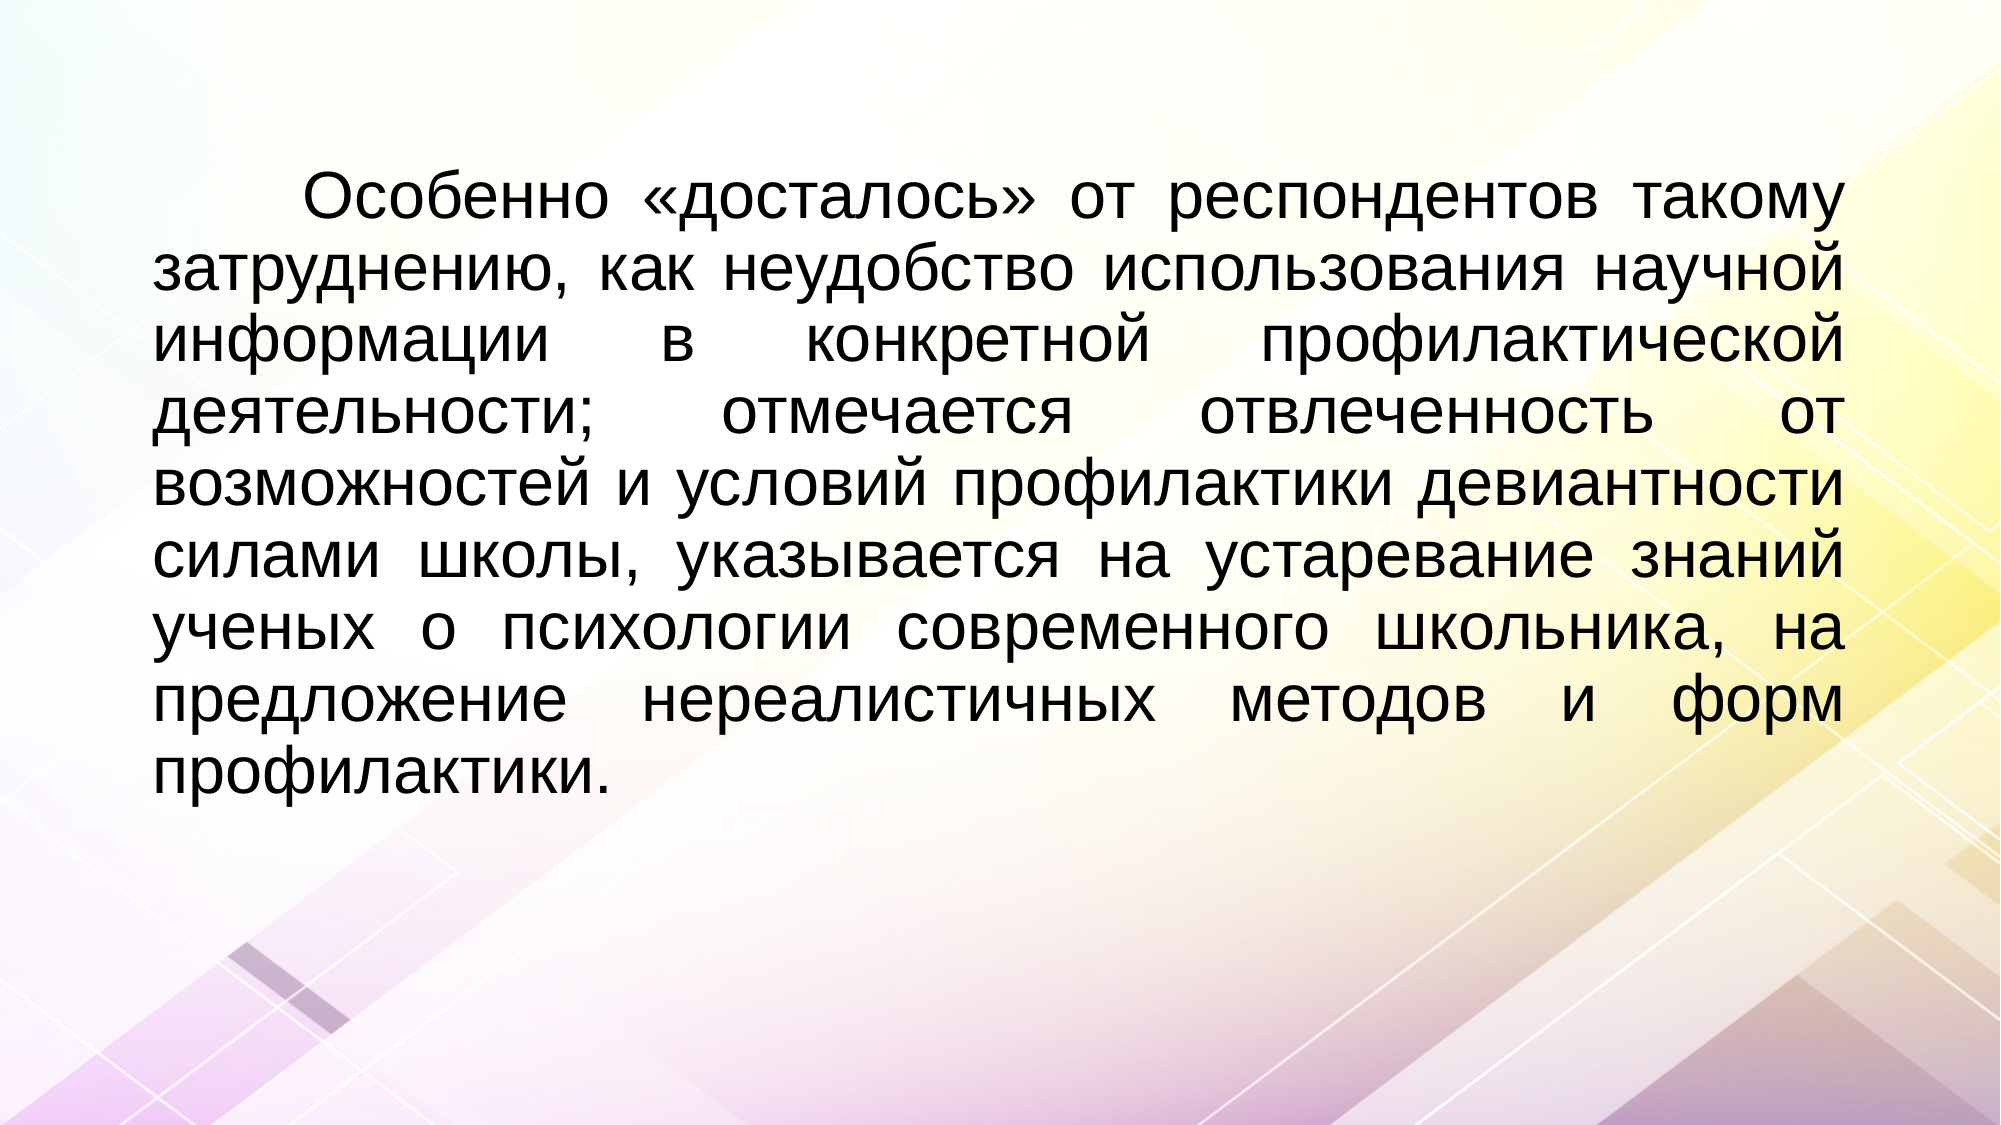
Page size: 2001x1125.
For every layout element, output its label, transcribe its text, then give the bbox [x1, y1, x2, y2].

list Особенно «досталось» от респондентов такому затруднению, как неудобство использования научной информации в конкретной профилактической деятельности; отмечается отвлеченность от возможностей и условий профилактики девиантности силами школы, указывается на устаревание знаний ученых о психологии современного школьника, на предложение нереалистичных методов и форм профилактики. [137, 153, 1863, 1014]
picture [0, 0, 2000, 1125]
